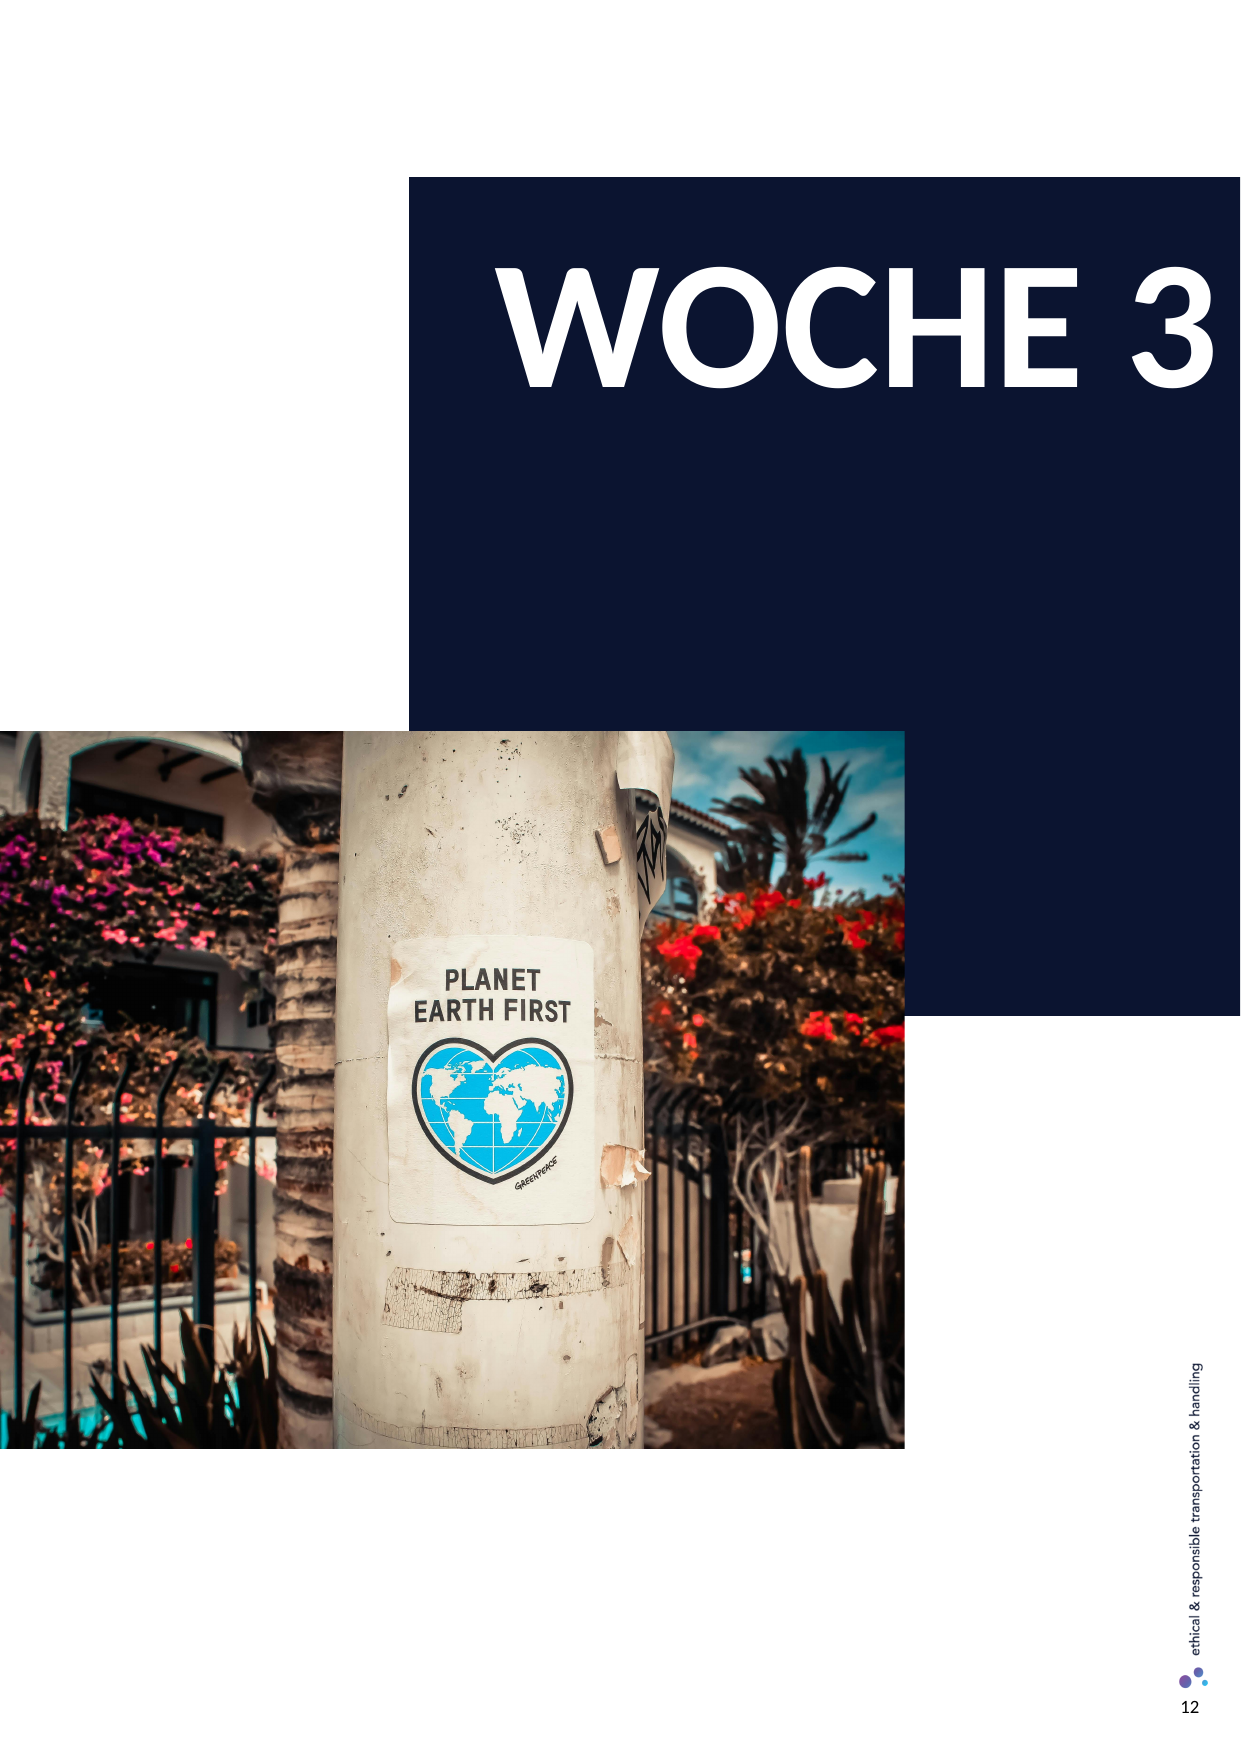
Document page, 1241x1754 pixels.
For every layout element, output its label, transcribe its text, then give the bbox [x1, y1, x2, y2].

picture [0, 731, 905, 1449]
picture [1179, 1357, 1217, 1680]
slide_number 12 [1153, 1676, 1215, 1736]
list WOCHE 3 [479, 221, 1241, 732]
